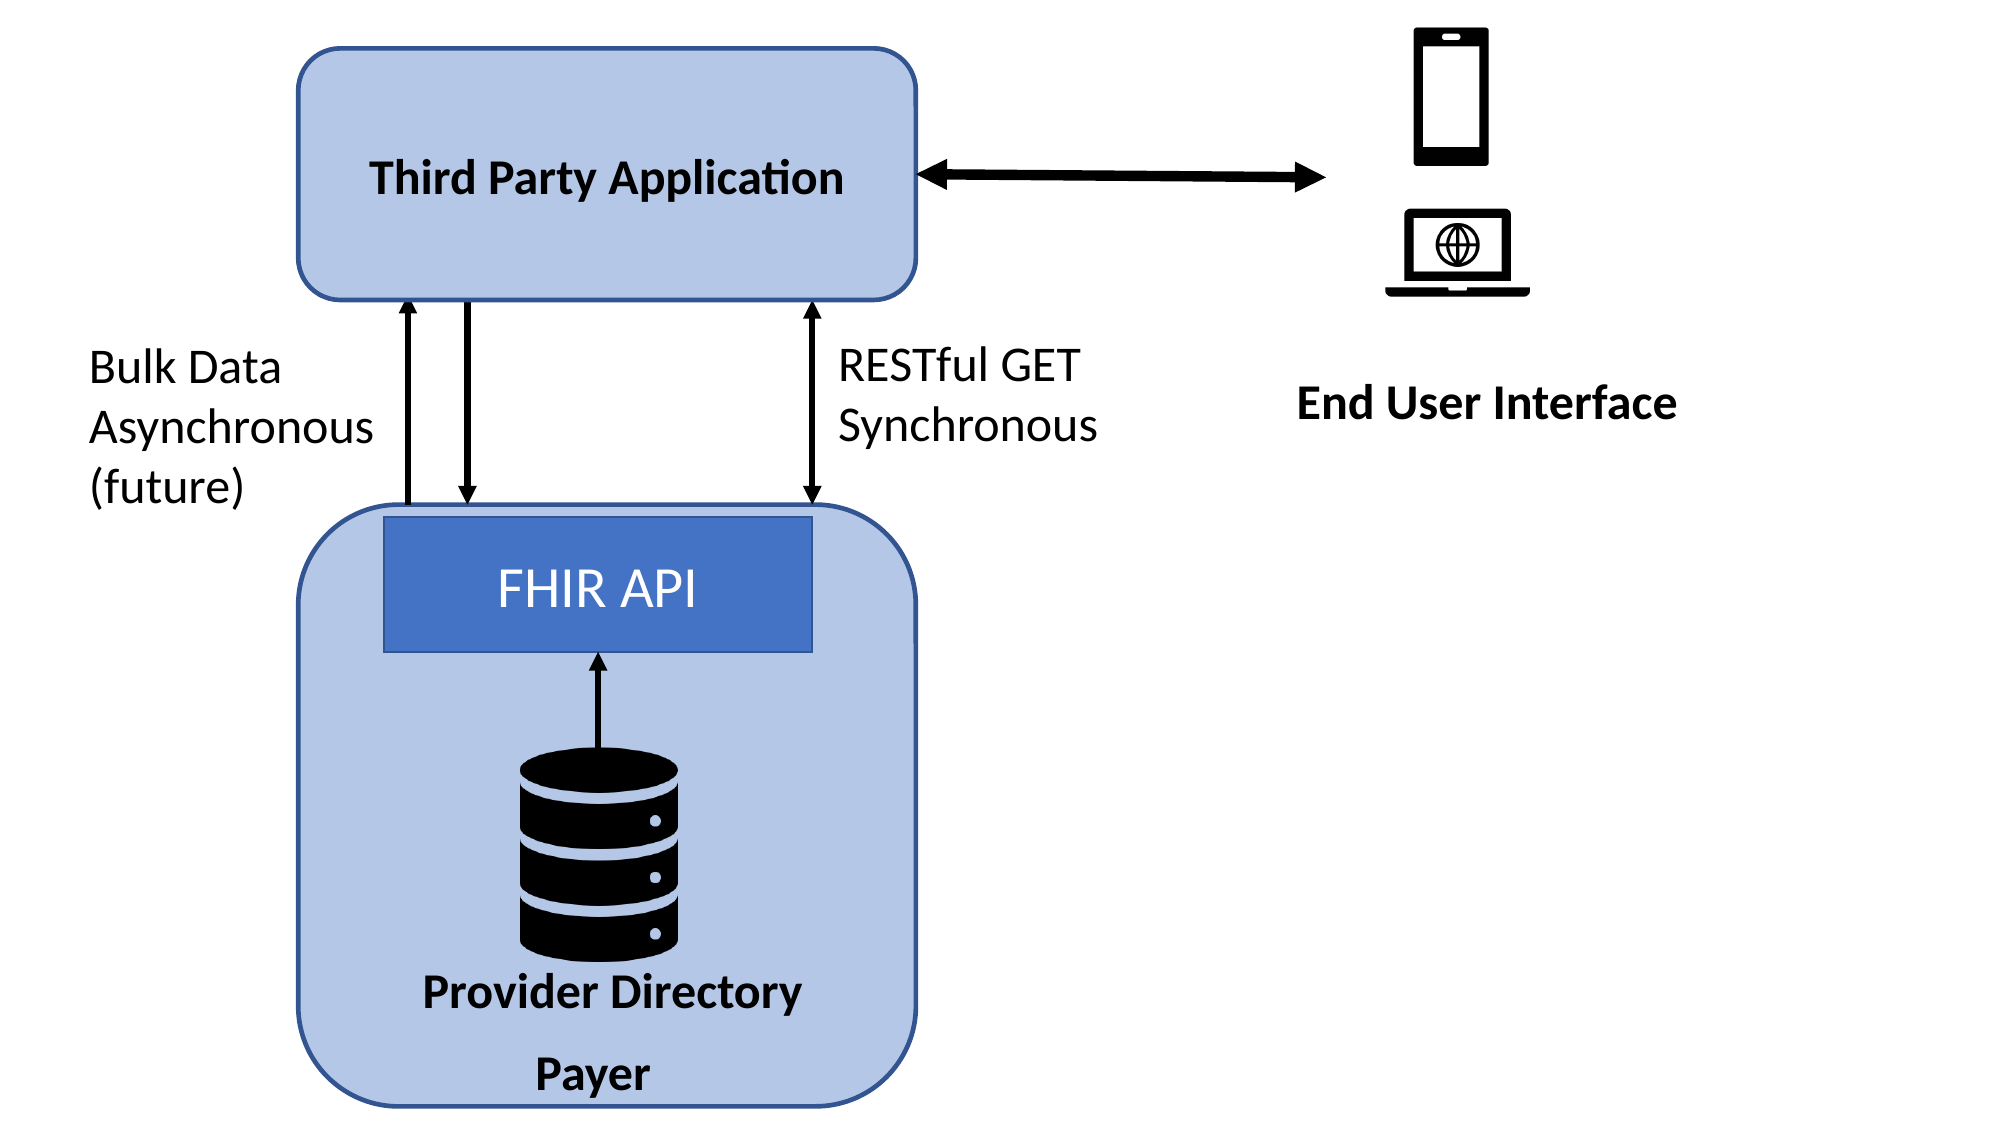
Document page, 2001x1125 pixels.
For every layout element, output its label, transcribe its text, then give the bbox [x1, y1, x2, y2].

text_box Third Party Application [297, 47, 917, 302]
text_box FHIR API [383, 516, 813, 653]
text_box End User Interface [1281, 361, 1694, 437]
text_box Bulk Data Asynchronous (future) [74, 326, 390, 522]
picture [463, 719, 734, 990]
text_box Payer [520, 1033, 697, 1108]
text_box [297, 522, 915, 1108]
picture [1382, 177, 1533, 328]
text_box [390, 503, 917, 950]
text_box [915, 174, 1326, 178]
text_box RESTful GET Synchronous [823, 323, 1114, 459]
picture [1375, 21, 1526, 172]
text_box Provider Directory [407, 950, 987, 1026]
